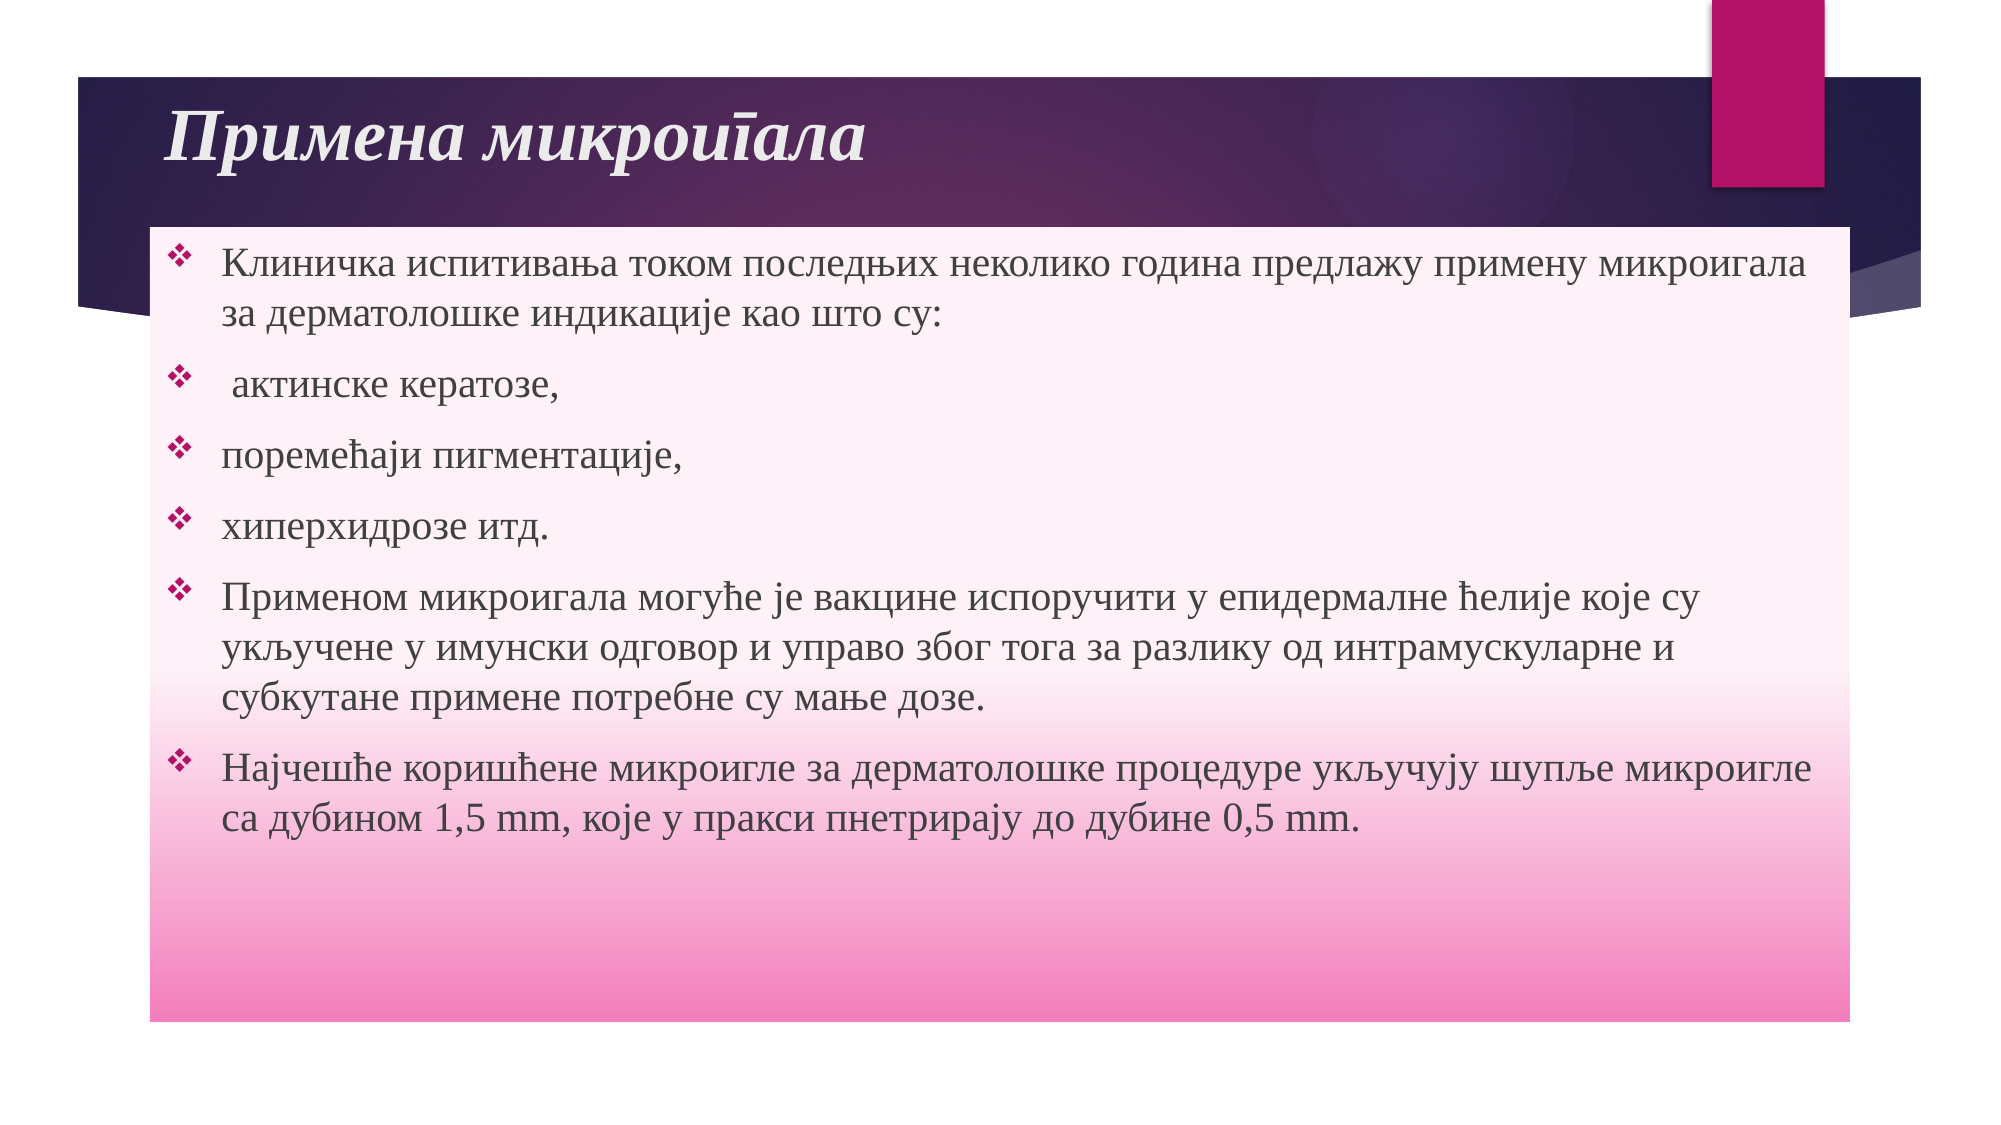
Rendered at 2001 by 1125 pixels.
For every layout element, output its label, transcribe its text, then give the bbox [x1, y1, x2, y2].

title Примена микроигала [149, 0, 1851, 262]
list Клиничка испитивања током последњих неколико година предлажу примену микроигала за дерматолошке индикације као што су: актинске кератозе, поремећаји пигментације, хиперхидрозе итд. Применом микроигала могуће је вакцине испоручити у епидермалне ћелије које су укључене у имунски одговор и управо због тога за разлику од интрамускуларне и субкутане примене потребне су мање дозе. Најчешће коришћене микроигле за дерматолошке процедуре укључују шупље микроигле са дубином 1,5 mm, које у пракси пнетрирају до дубине 0,5 mm. [149, 227, 1850, 1022]
